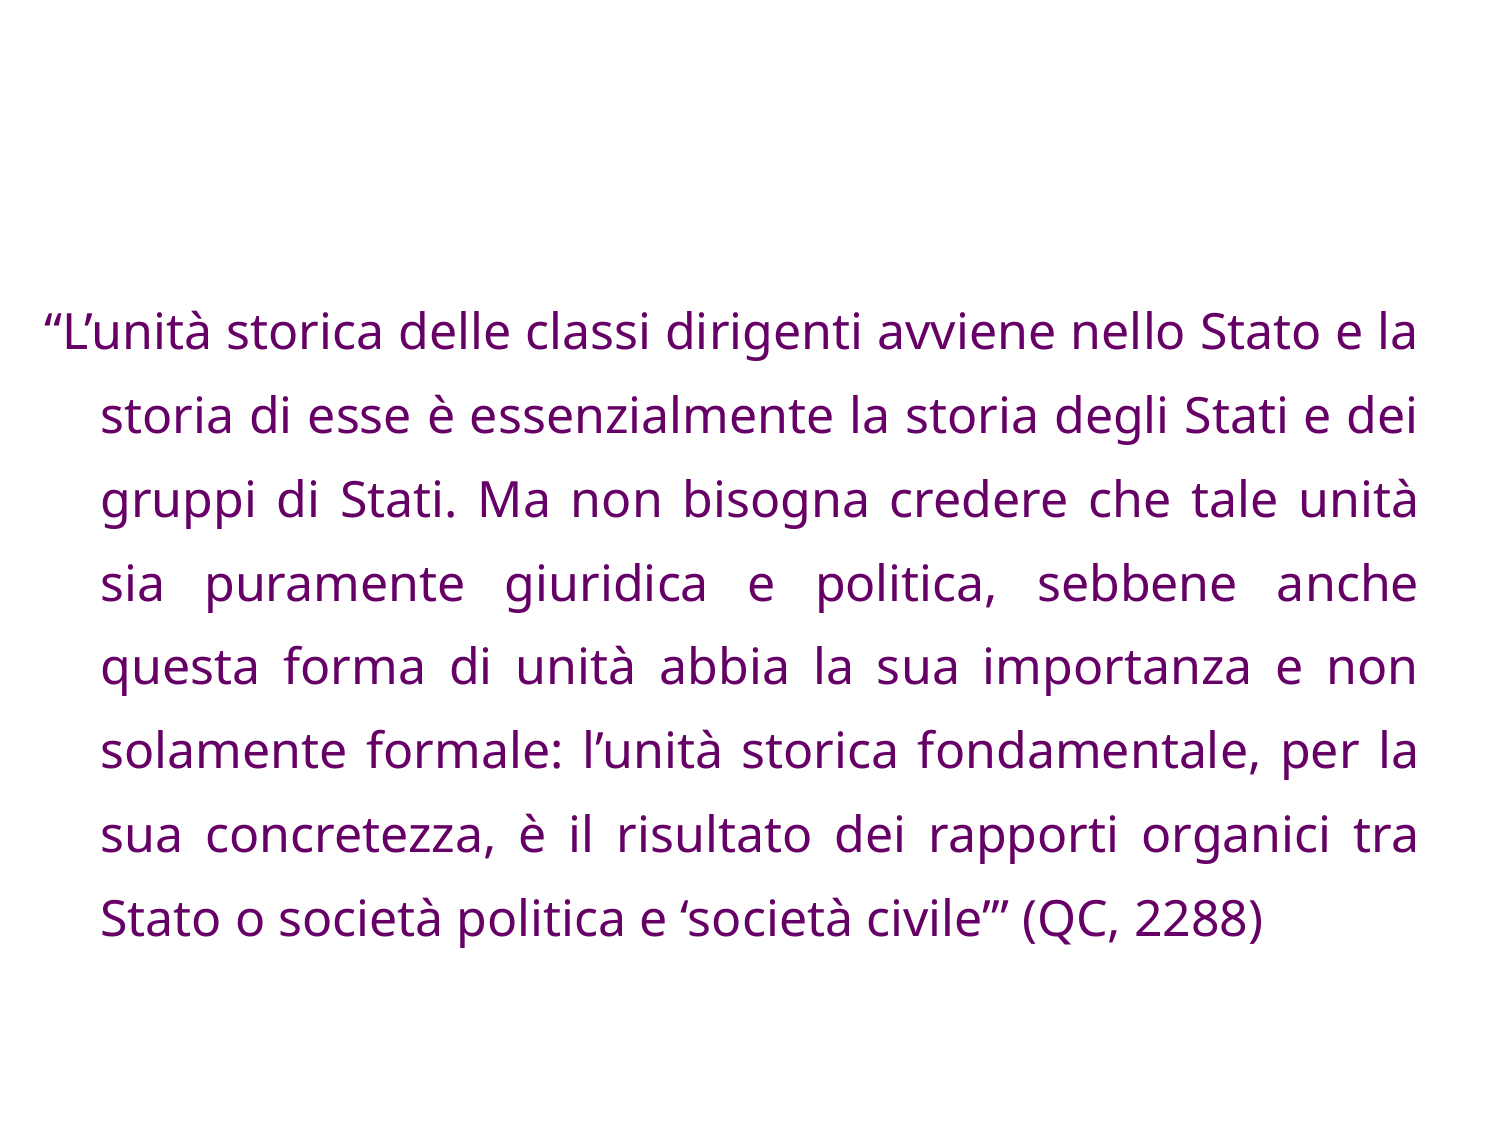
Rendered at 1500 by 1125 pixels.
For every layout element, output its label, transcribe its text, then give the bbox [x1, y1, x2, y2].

list “L’unità storica delle classi dirigenti avviene nello Stato e la storia di esse è essenzialmente la storia degli Stati e dei gruppi di Stati. Ma non bisogna credere che tale unità sia puramente giuridica e politica, sebbene anche questa forma di unità abbia la sua importanza e non solamente formale: l’unità storica fondamentale, per la sua concretezza, è il risultato dei rapporti organici tra Stato o società politica e ‘società civile’” (QC, 2288) [29, 90, 1435, 1029]
